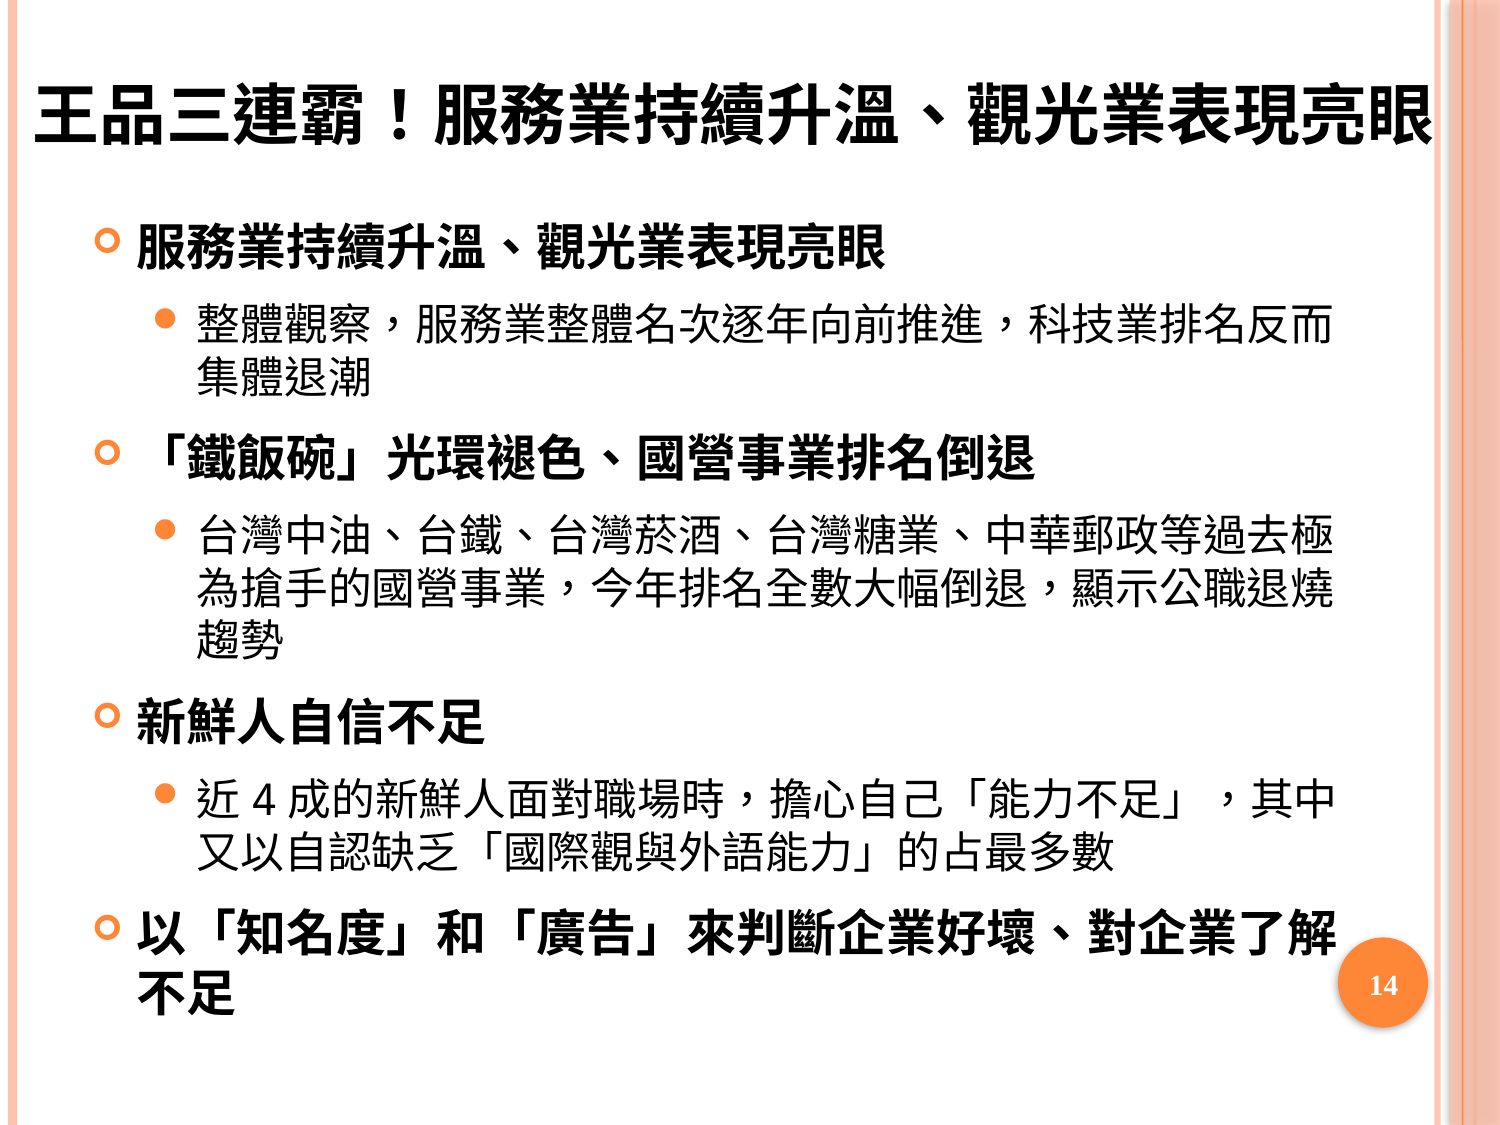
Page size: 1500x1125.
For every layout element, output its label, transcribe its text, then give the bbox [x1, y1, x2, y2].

title 王品三連霸！服務業持續升溫、觀光業表現亮眼 [17, 19, 1459, 207]
list 服務業持續升溫、觀光業表現亮眼 整體觀察，服務業整體名次逐年向前推進，科技業排名反而集體退潮 「鐵飯碗」光環褪色、國營事業排名倒退 台灣中油、台鐵、台灣菸酒、台灣糖業、中華郵政等過去極為搶手的國營事業，今年排名全數大幅倒退，顯示公職退燒趨勢 新鮮人自信不足 近4成的新鮮人面對職場時，擔心自己「能力不足」，其中又以自認缺乏「國際觀與外語能力」的占最多數 以「知名度」和「廣告」來判斷企業好壞、對企業了解不足 [76, 207, 1389, 1095]
slide_number 14 [1333, 940, 1434, 1026]
